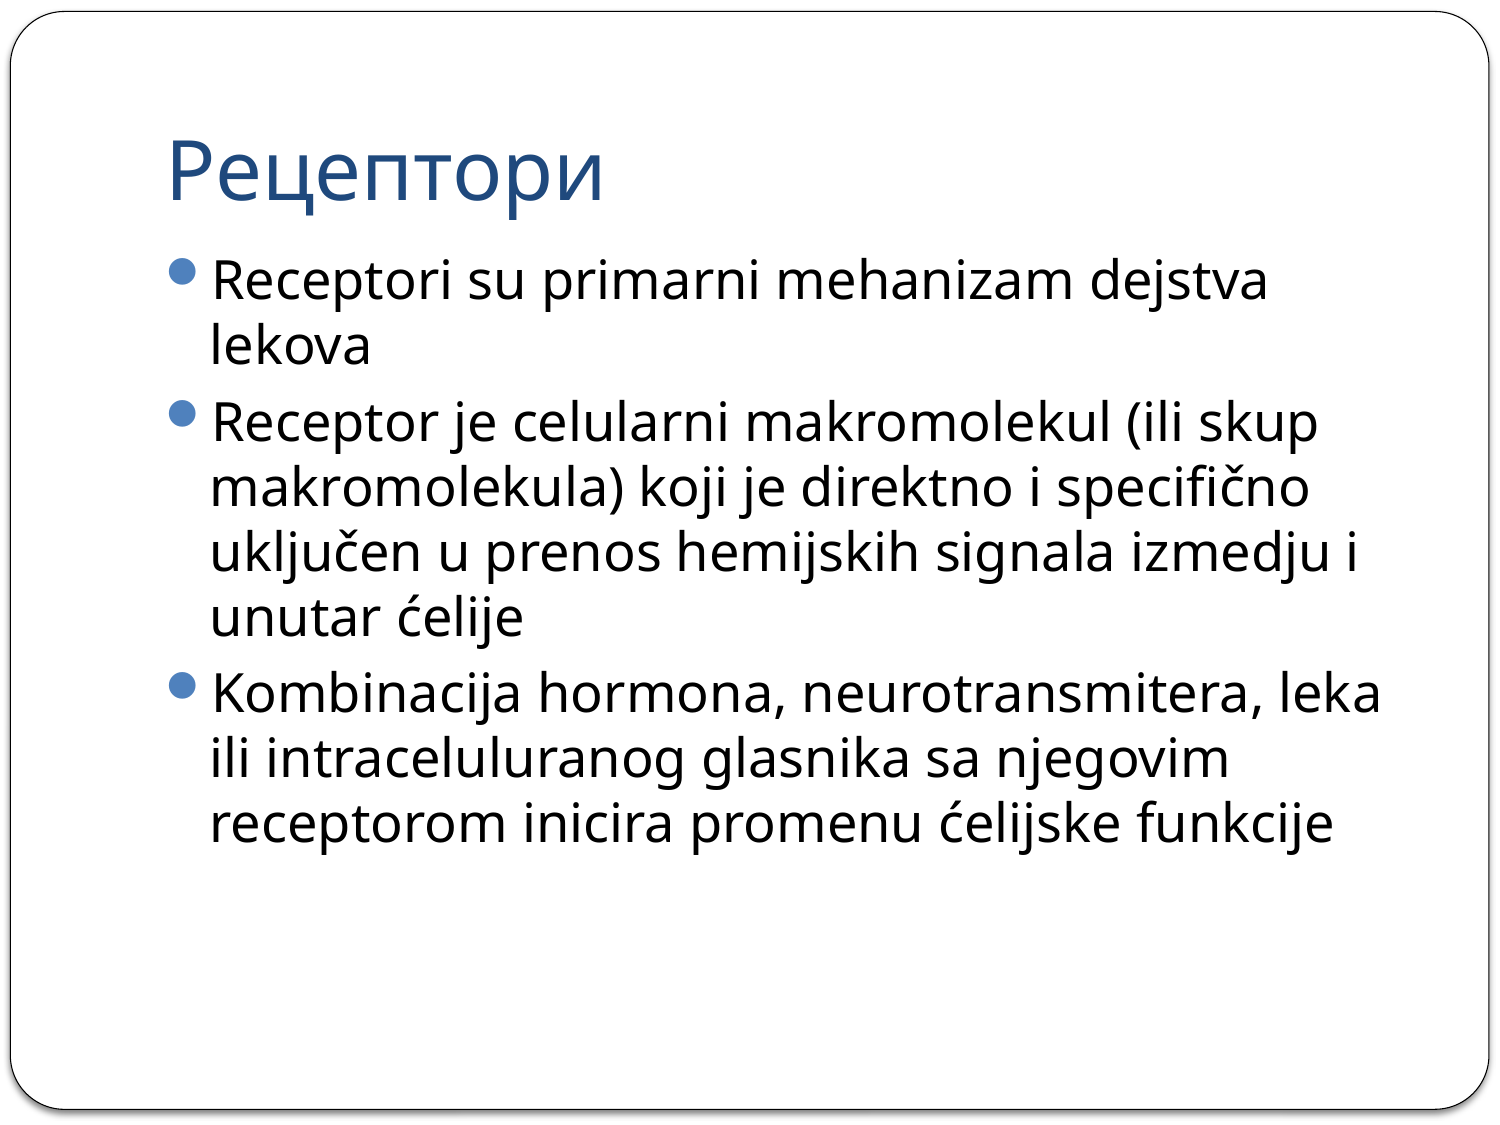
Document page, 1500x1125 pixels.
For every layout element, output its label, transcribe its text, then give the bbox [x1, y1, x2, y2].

title Рецептори [149, 44, 1426, 233]
list Receptori su primarni mehanizam dejstva lekova Receptor je celularni makromolekul (ili skup makromolekula) koji je direktno i specifično uključen u prenos hemijskih signala izmedju i unutar ćelije Kombinacija hormona, neurotransmitera, leka ili intraceluluranog glasnika sa njegovim receptorom inicira promenu ćelijske funkcije [149, 237, 1426, 988]
